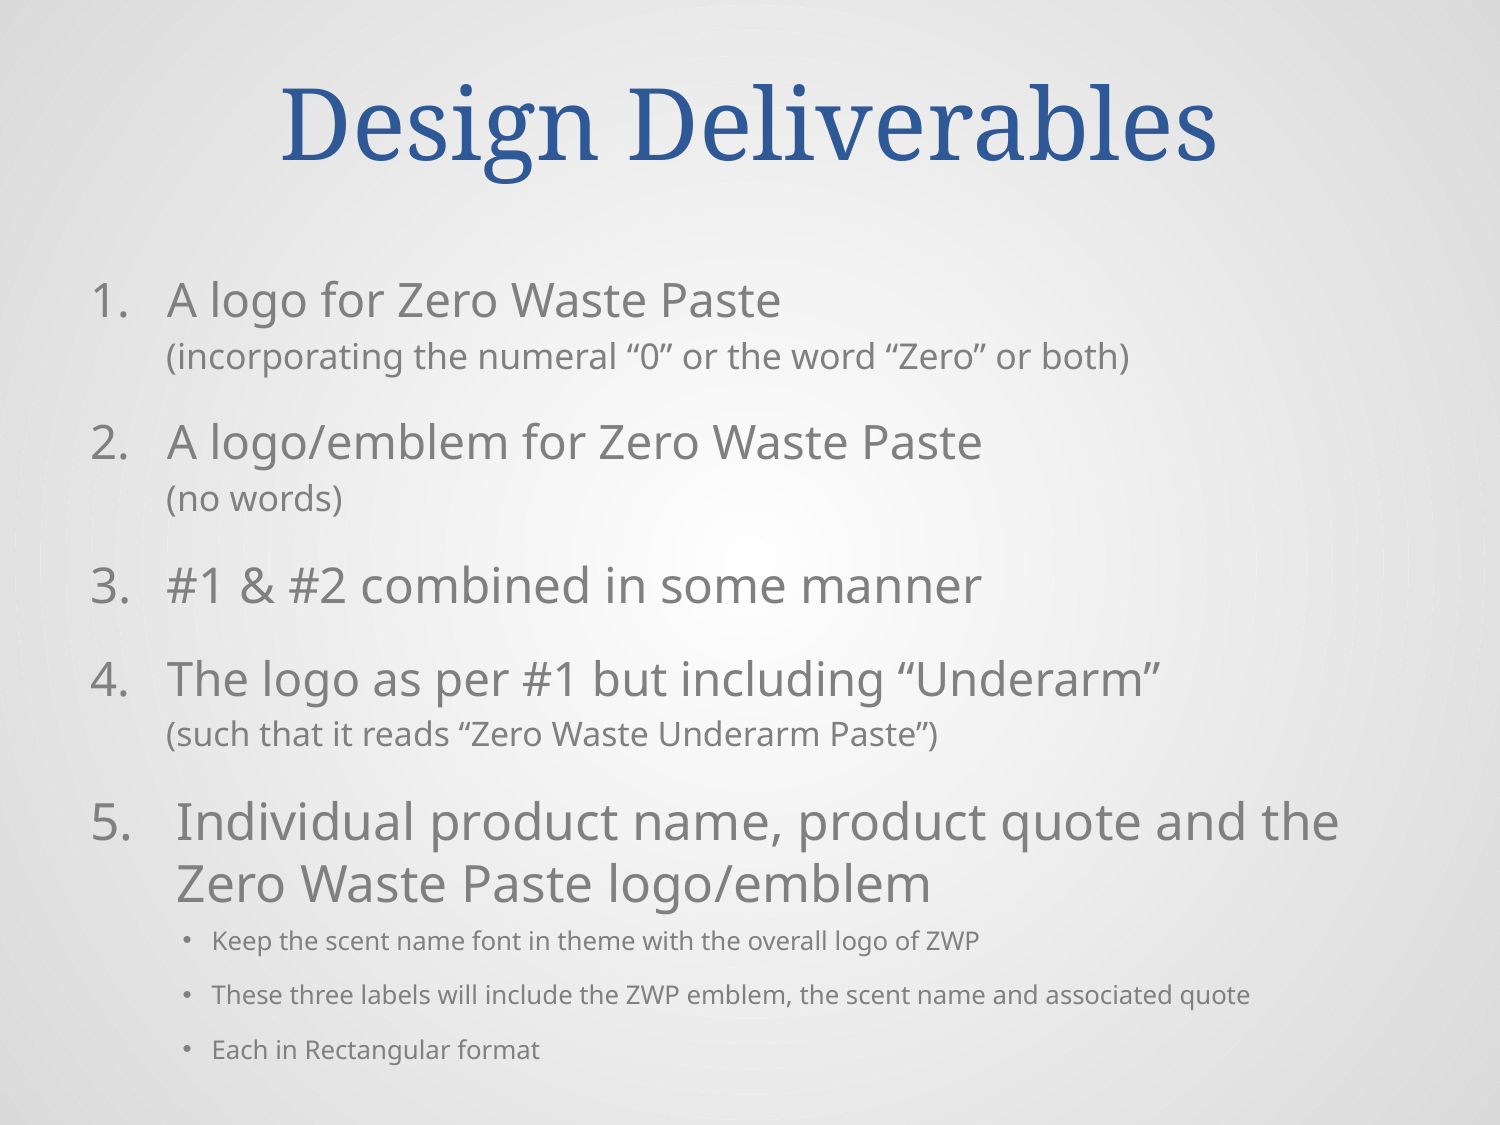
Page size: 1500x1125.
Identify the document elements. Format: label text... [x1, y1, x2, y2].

title Design Deliverables [75, 39, 1425, 189]
list A logo for Zero Waste Paste (incorporating the numeral “0” or the word “Zero” or both) A logo/emblem for Zero Waste Paste (no words) #1 & #2 combined in some manner The logo as per #1 but including “Underarm” (such that it reads “Zero Waste Underarm Paste”) Individual product name, product quote and the Zero Waste Paste logo/emblem Keep the scent name font in theme with the overall logo of ZWP These three labels will include the ZWP emblem, the scent name and associated quote Each in Rectangular format [75, 262, 1425, 1076]
